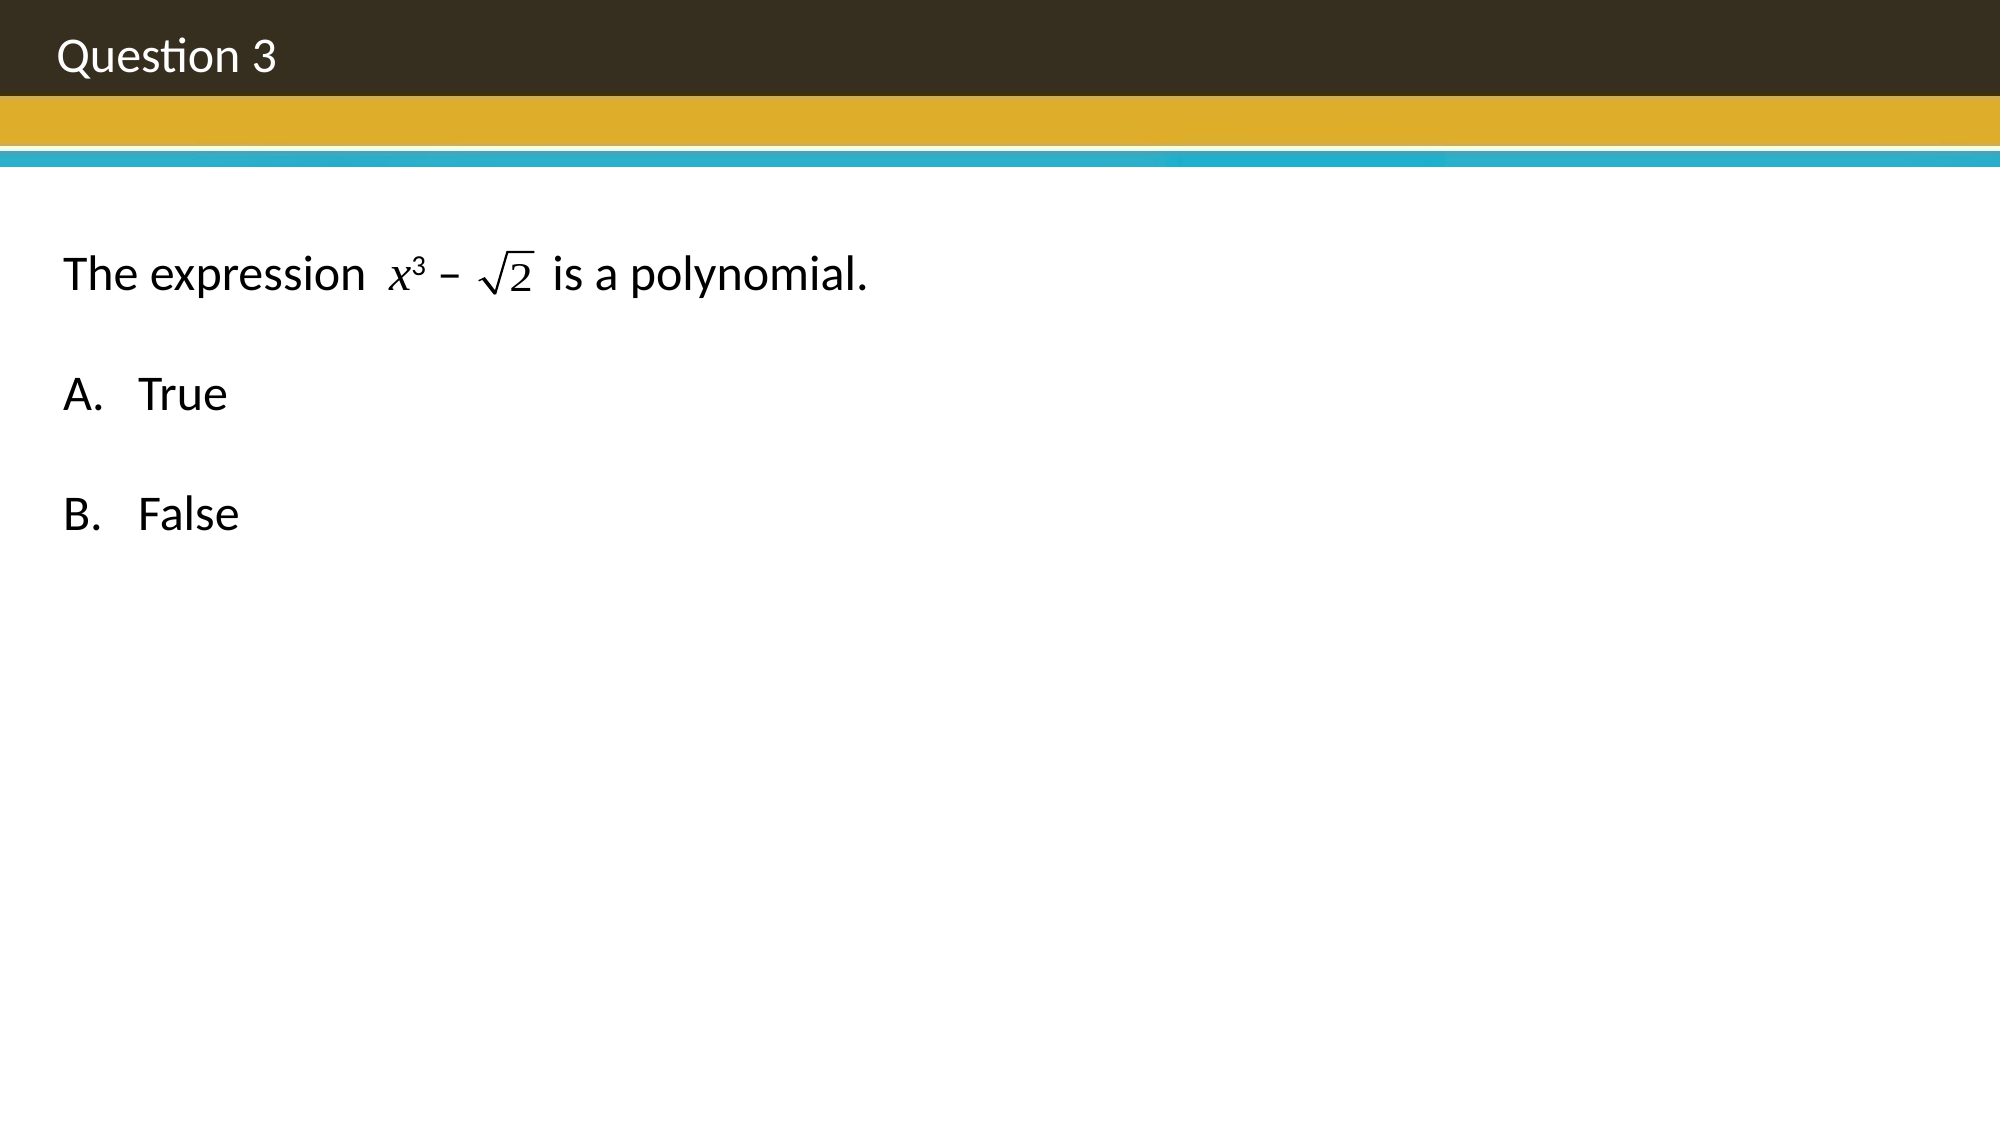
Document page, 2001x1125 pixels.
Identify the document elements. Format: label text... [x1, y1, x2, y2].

text_box The expression x3 – is a polynomial. True False [48, 233, 1940, 549]
picture [470, 243, 545, 302]
text_box Question 3 [41, 14, 293, 90]
picture [0, 0, 2000, 167]
